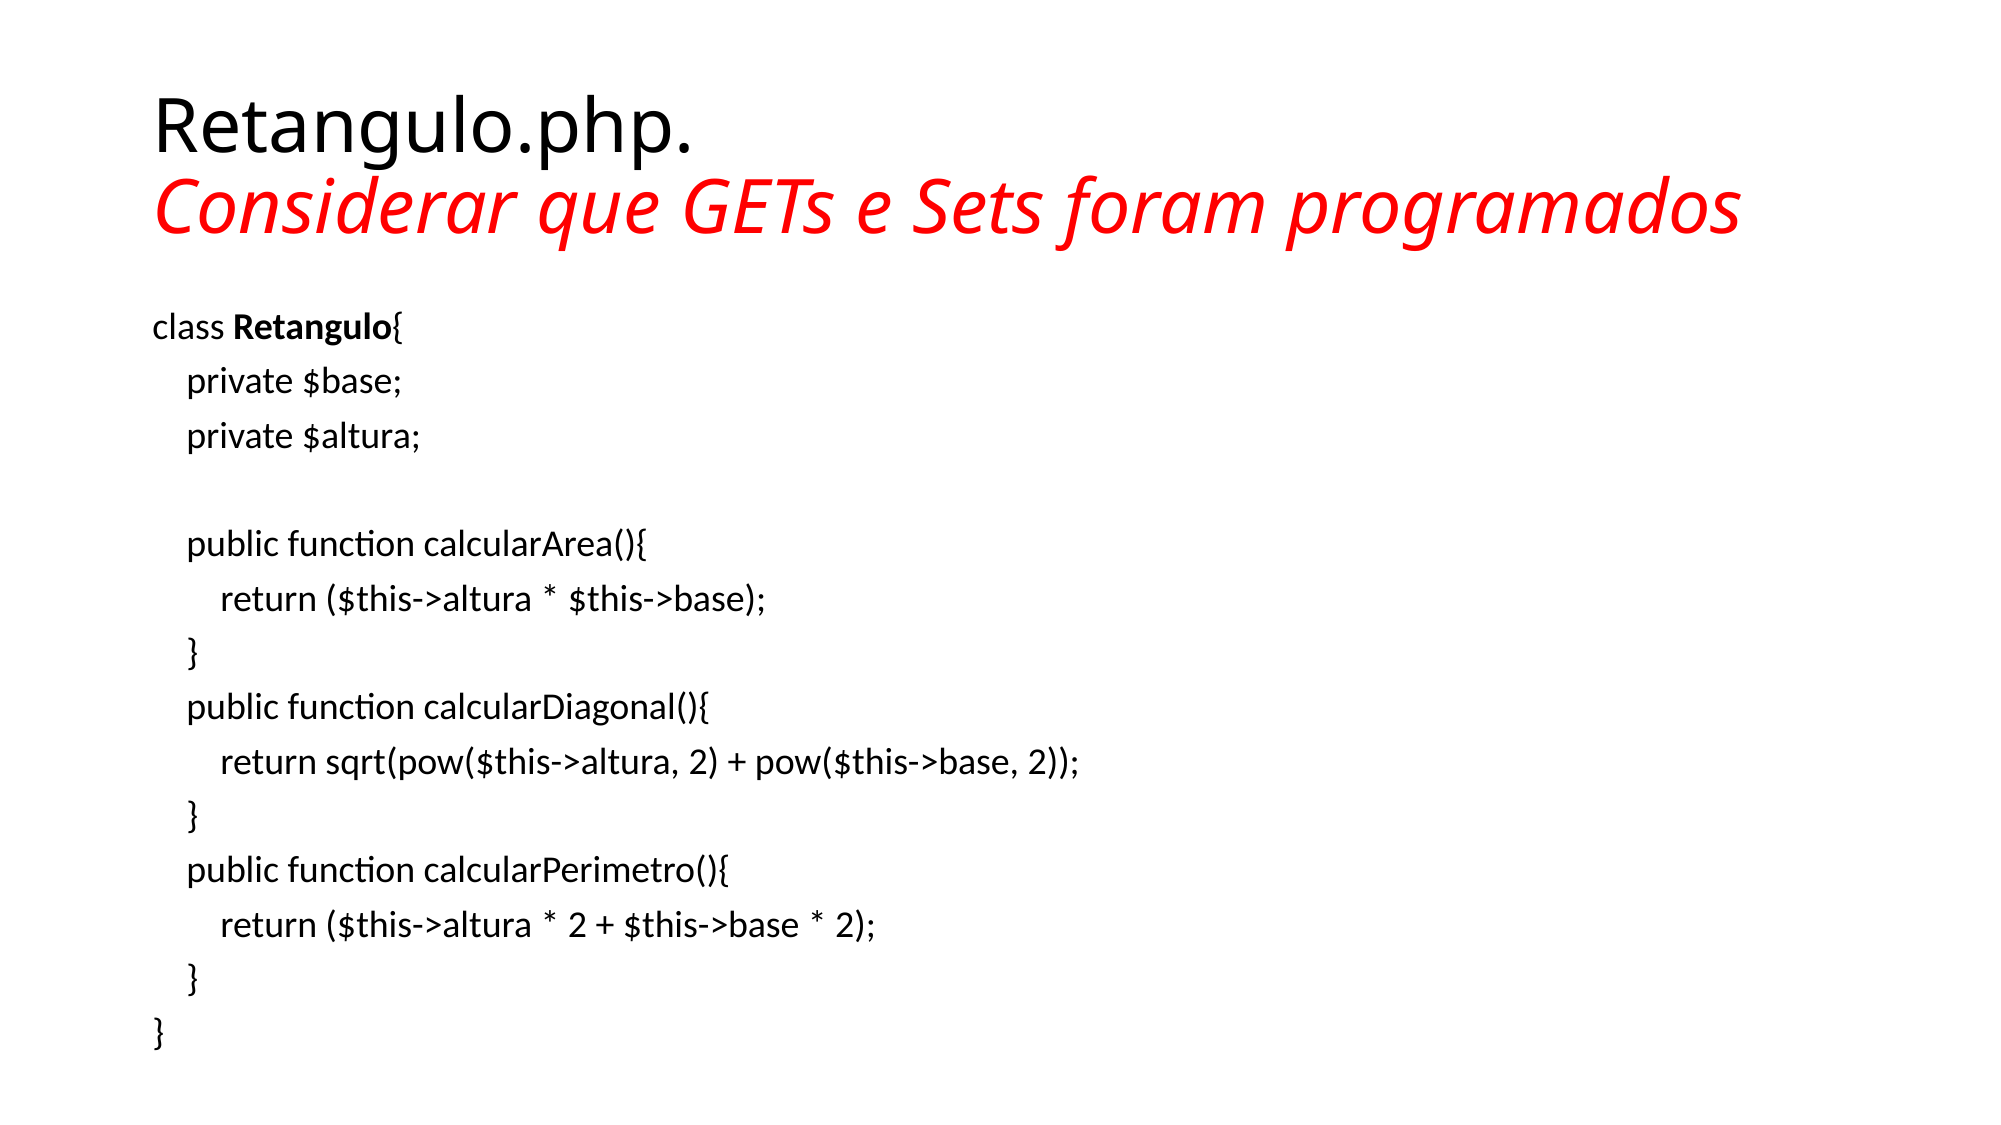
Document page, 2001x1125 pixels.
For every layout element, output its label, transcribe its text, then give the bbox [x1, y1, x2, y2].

list class Retangulo{ private $base; private $altura; public function calcularArea(){ return ($this->altura * $this->base); } public function calcularDiagonal(){ return sqrt(pow($this->altura, 2) + pow($this->base, 2)); } public function calcularPerimetro(){ return ($this->altura * 2 + $this->base * 2); } } [137, 299, 1863, 1066]
title Retangulo.php. Considerar que GETs e Sets foram programados [137, 59, 1863, 278]
